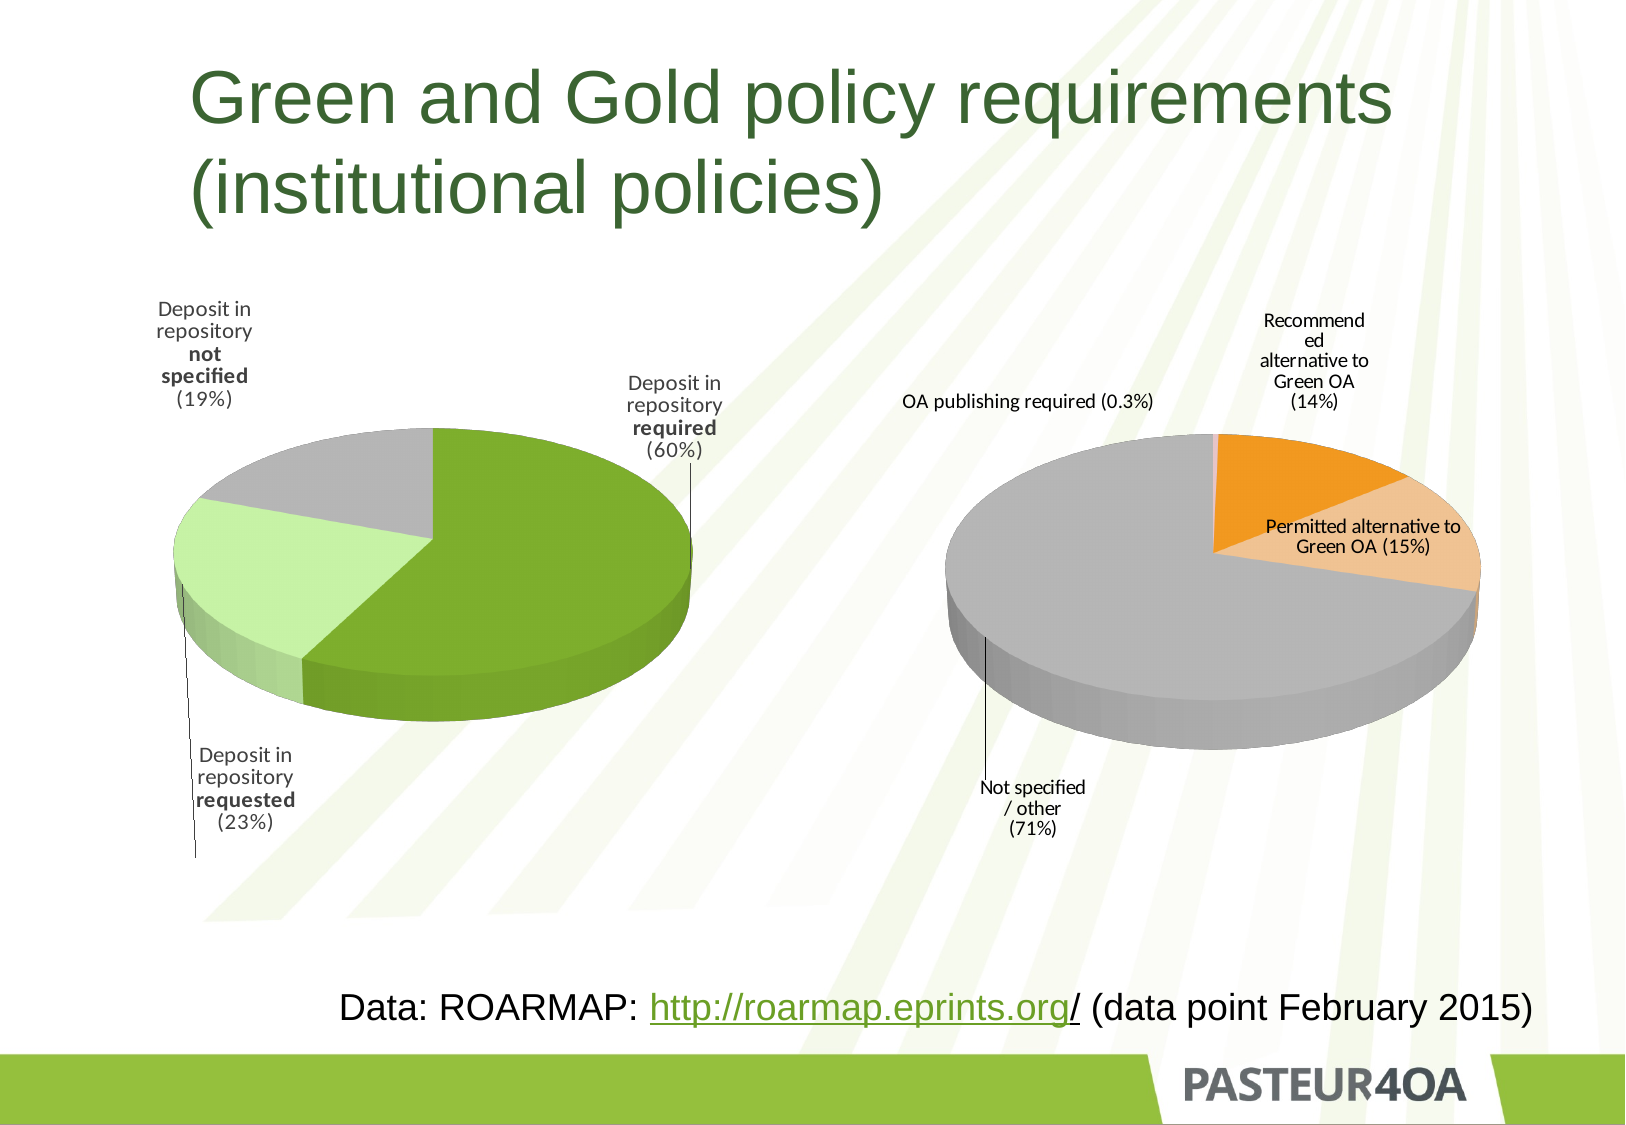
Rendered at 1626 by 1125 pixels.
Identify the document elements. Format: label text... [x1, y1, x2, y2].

chart [44, 266, 1605, 858]
picture [0, 0, 1625, 1124]
text_box Data: ROARMAP: http://roarmap.eprints.org/ (data point February 2015) [316, 975, 1581, 1036]
title Green and Gold policy requirements (institutional policies) [174, 101, 1424, 237]
